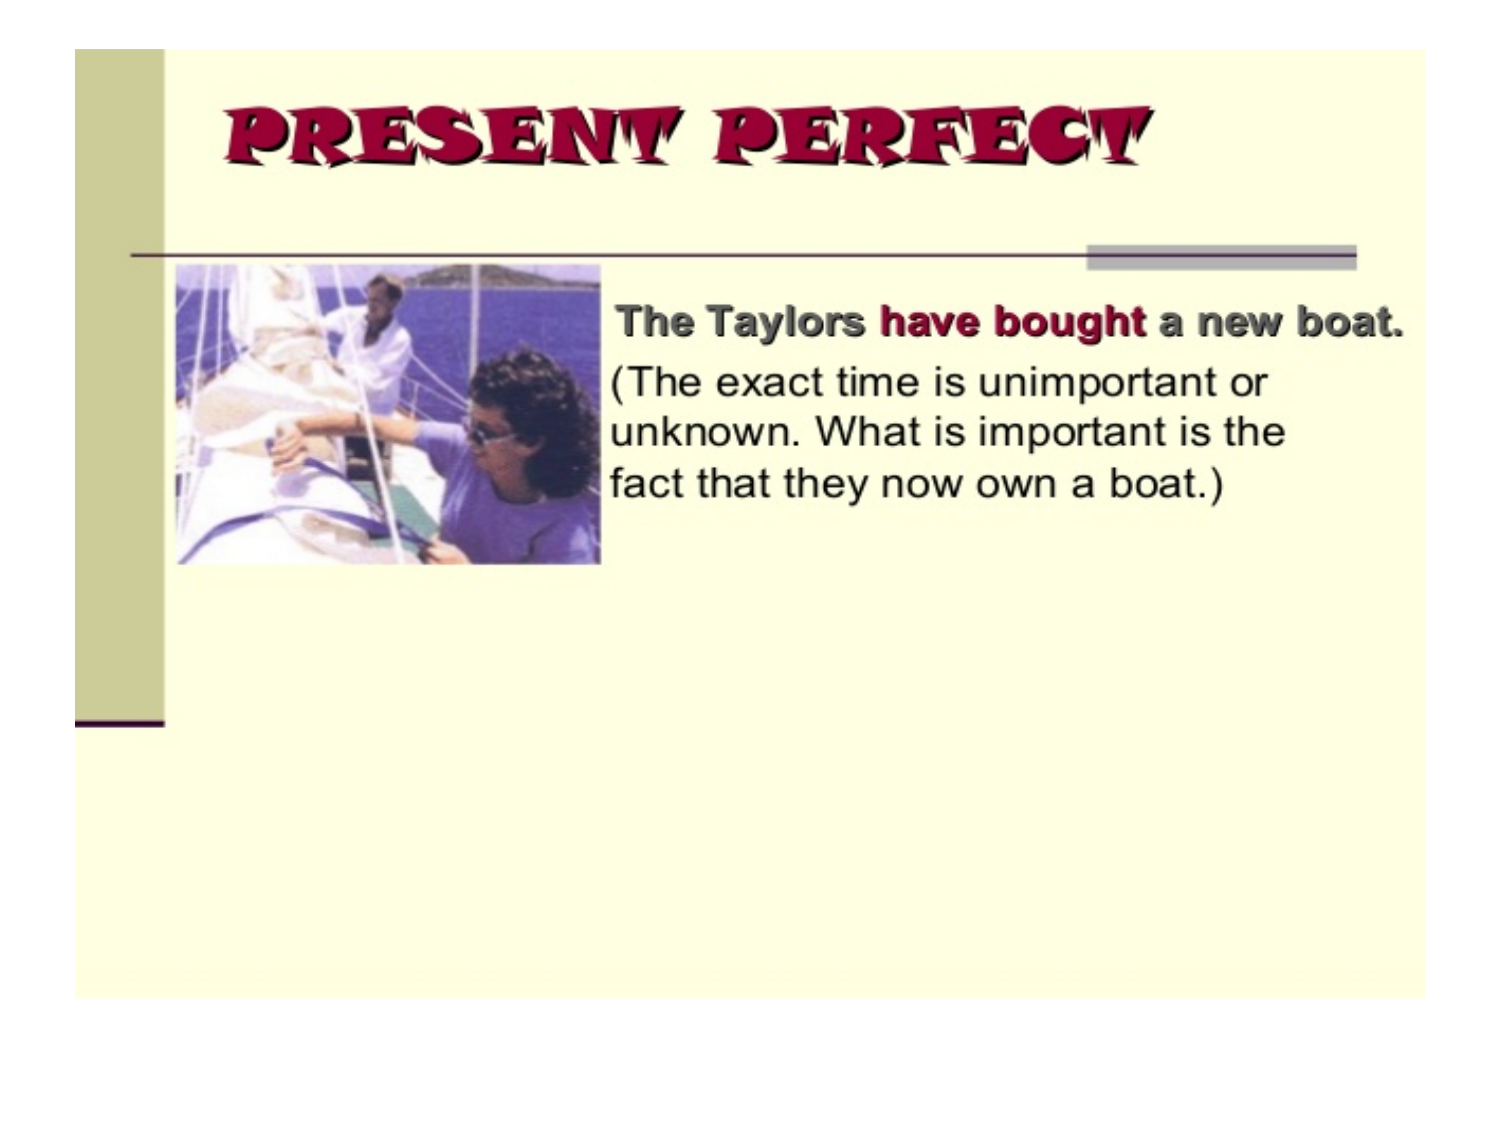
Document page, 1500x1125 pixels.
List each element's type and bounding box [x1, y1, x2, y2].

picture [74, 49, 1426, 1001]
